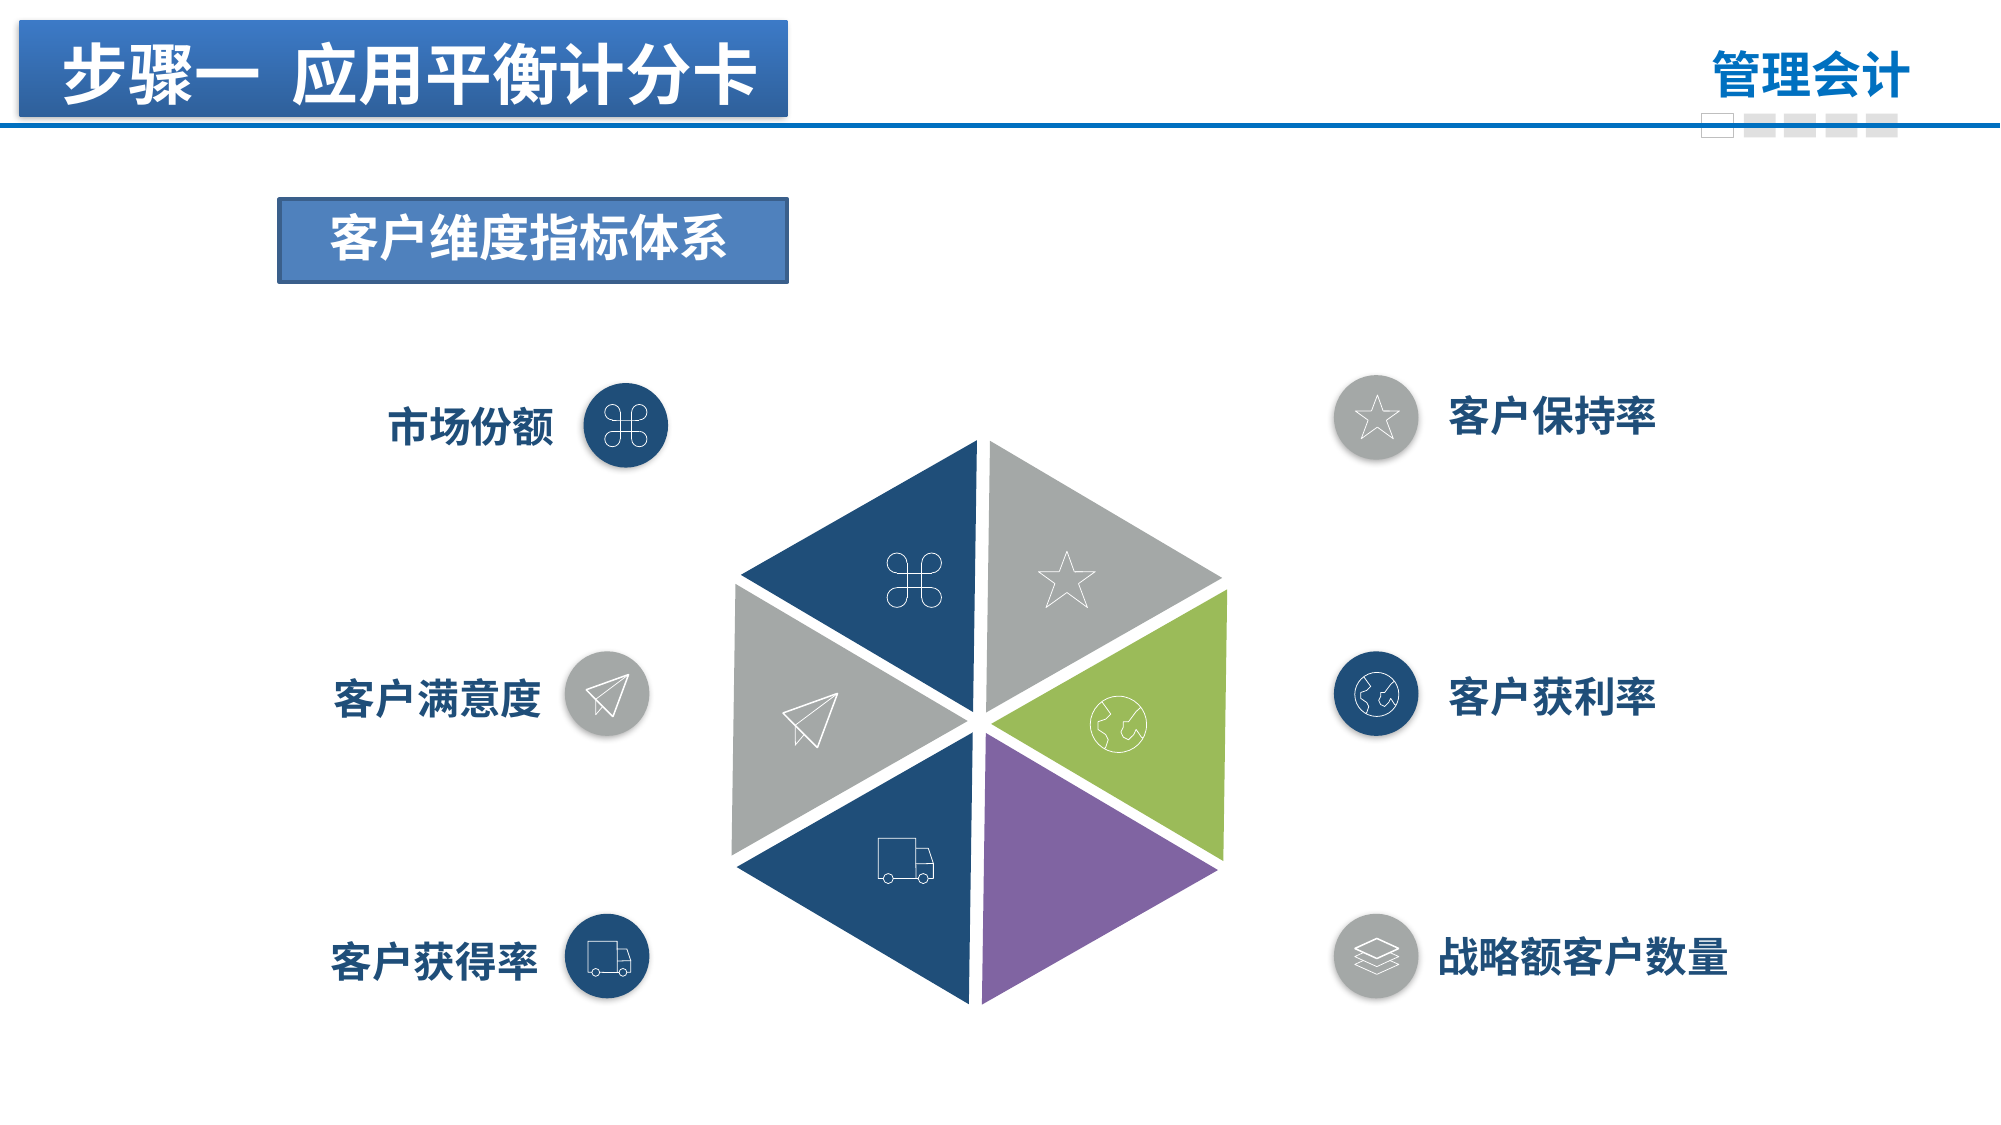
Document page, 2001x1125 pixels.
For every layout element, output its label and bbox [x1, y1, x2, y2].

text_box [346, 913, 650, 999]
text_box [349, 651, 650, 737]
text_box [989, 587, 1230, 863]
text_box [734, 730, 975, 1007]
text_box [877, 838, 934, 884]
text_box [984, 438, 1225, 715]
text_box [361, 382, 669, 468]
text_box [782, 693, 838, 748]
text_box [1333, 374, 1642, 460]
text_box [979, 731, 1221, 1007]
text_box [1038, 550, 1096, 608]
text_box [279, 199, 788, 283]
text_box [1333, 913, 1630, 999]
text_box [1333, 651, 1642, 737]
text_box [886, 552, 942, 608]
text_box [19, 20, 788, 122]
text_box [729, 582, 970, 858]
text_box [738, 438, 980, 714]
text_box [1090, 695, 1147, 753]
